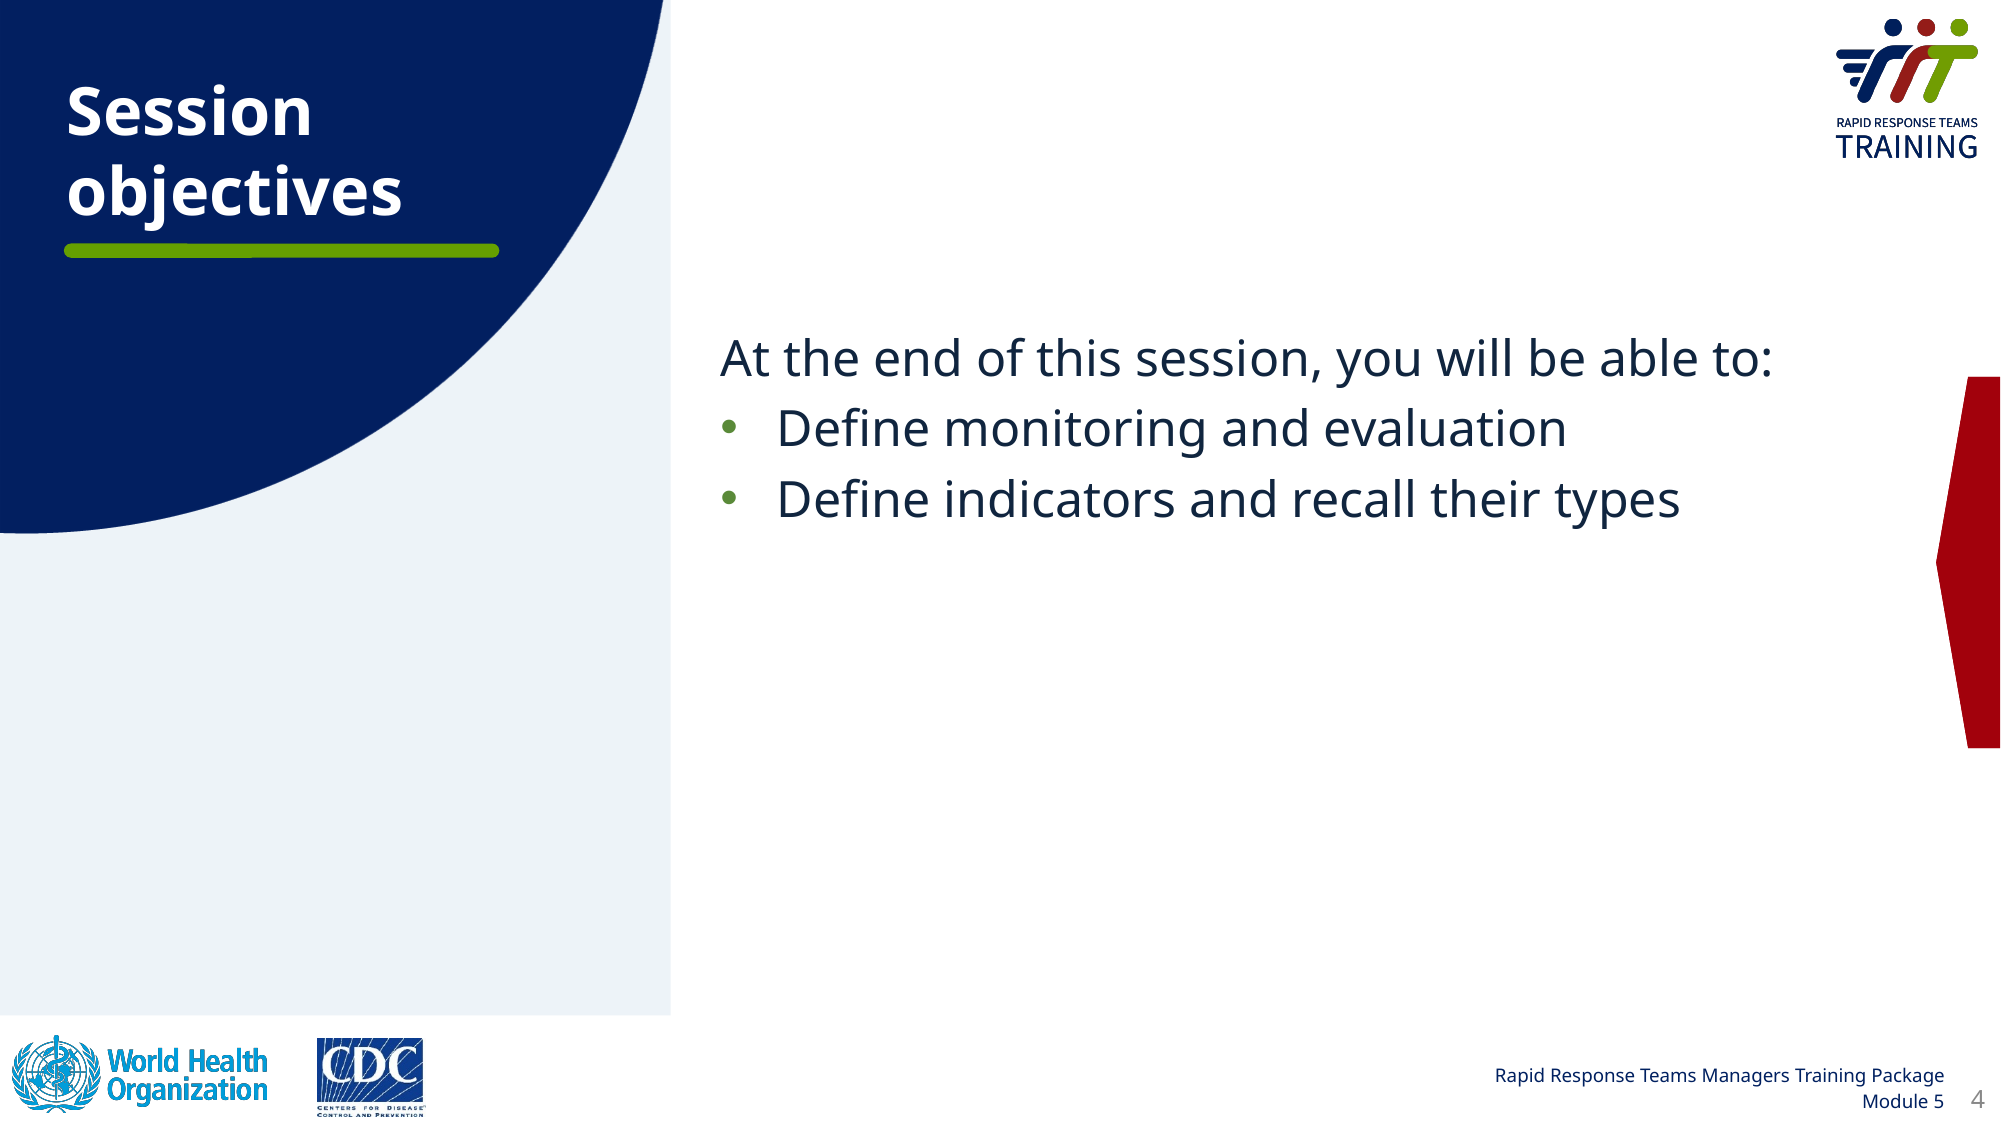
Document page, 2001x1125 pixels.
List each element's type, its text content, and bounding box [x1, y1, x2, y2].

text_box [1936, 376, 2000, 749]
picture [34, 1054, 43, 1078]
picture [12, 1083, 48, 1113]
picture [50, 1108, 62, 1113]
picture [59, 1035, 267, 1113]
picture [24, 1054, 36, 1087]
picture [12, 1035, 54, 1068]
text_box Session objectives [59, 61, 531, 237]
picture [36, 1088, 78, 1105]
text_box At the end of this session, you will be able to: Define monitoring and evaluation Define indicators and recall their types [712, 318, 1889, 535]
text_box 4 [1557, 1076, 1993, 1121]
picture [0, 0, 670, 538]
picture [317, 1038, 426, 1117]
picture [30, 1083, 37, 1091]
picture [46, 1056, 54, 1062]
picture [40, 1062, 47, 1070]
picture [1835, 19, 1978, 167]
picture [71, 1053, 90, 1091]
picture [22, 1062, 26, 1077]
